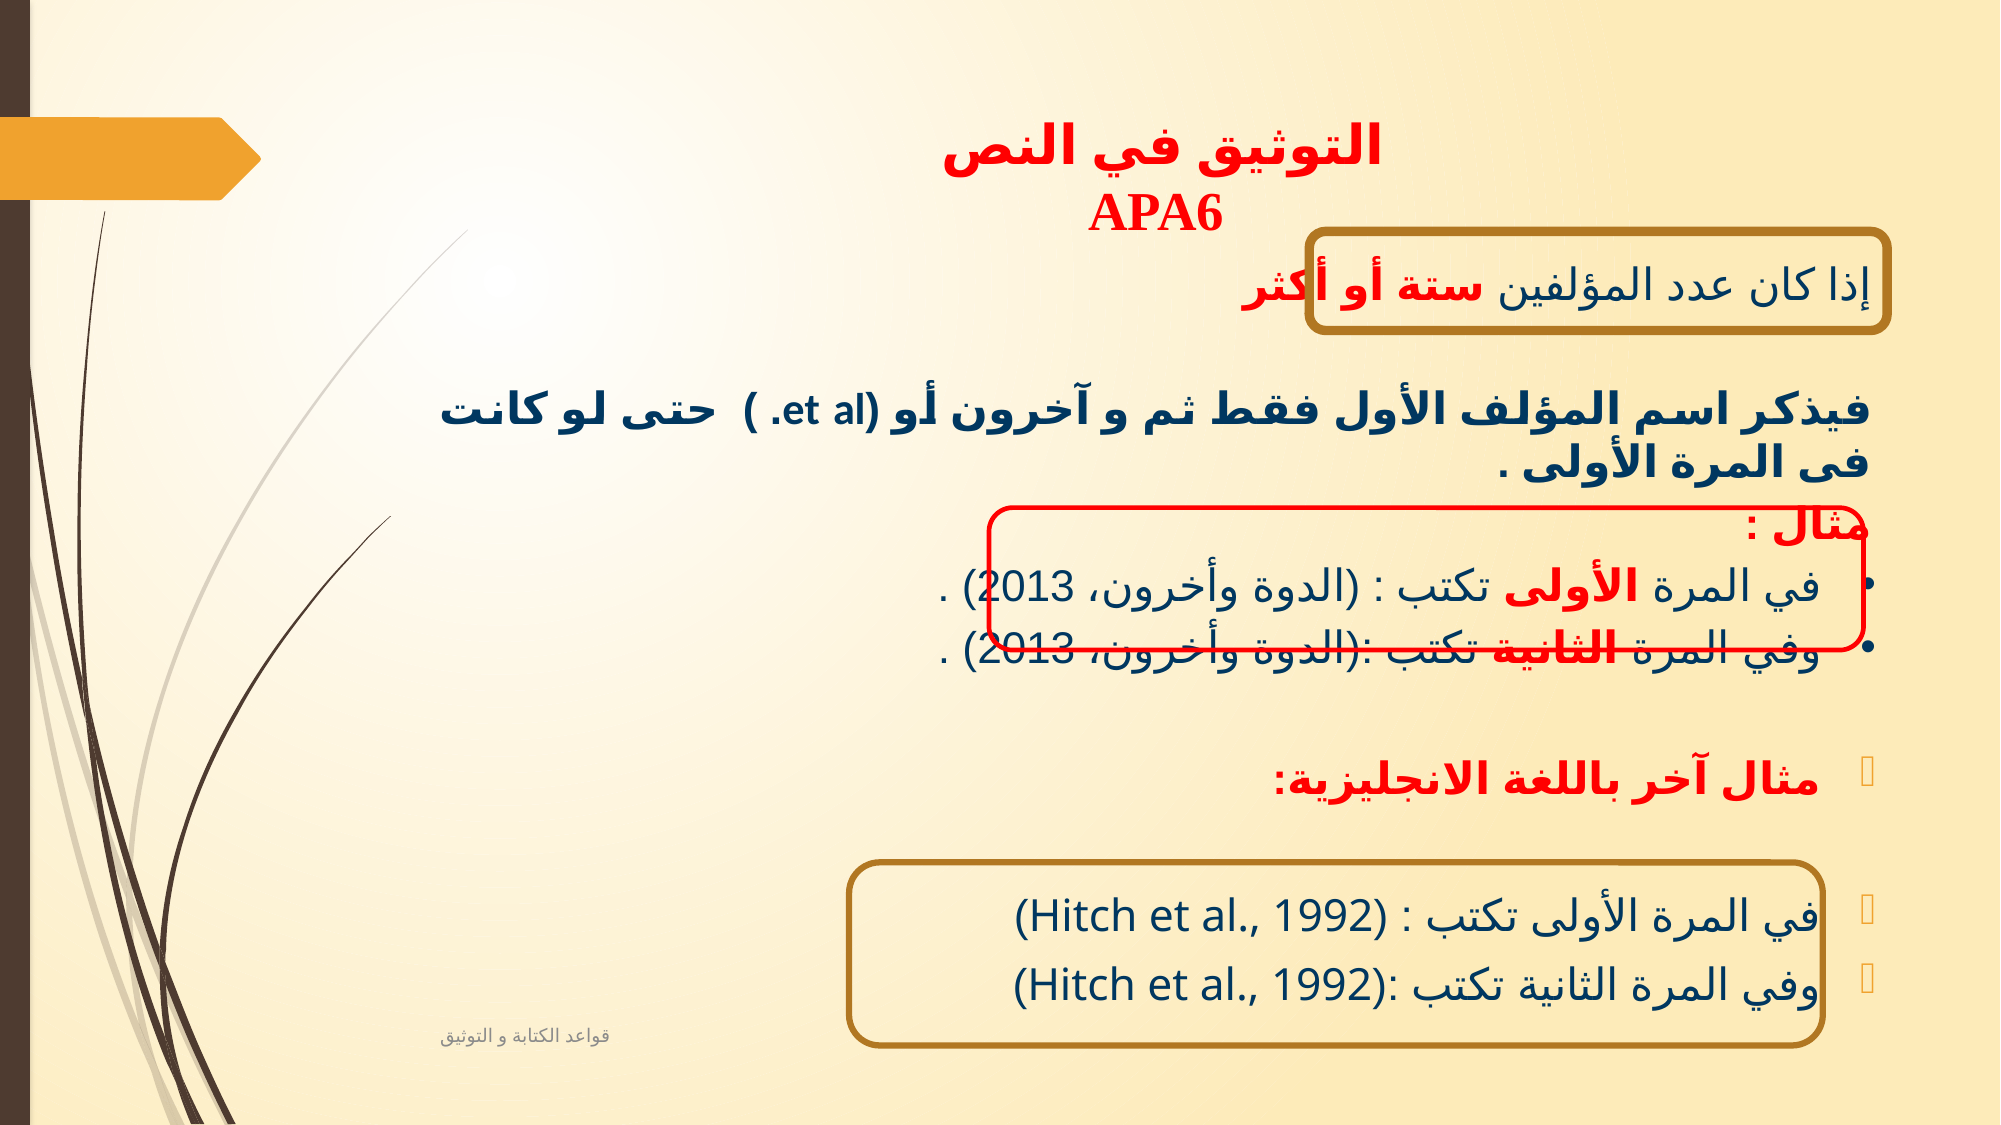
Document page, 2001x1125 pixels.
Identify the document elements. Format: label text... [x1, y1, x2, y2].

text_box [847, 861, 1825, 1047]
title التوثيق في النص APA6 [425, 102, 1888, 249]
text_box [987, 506, 1865, 652]
text_box [1307, 230, 1889, 332]
list إذا كان عدد المؤلفين ستة أو أكثر فيذكر اسم المؤلف الأول فقط ثم و آخرون أو (et al. ) حتى لو كانت فى المرة الأولى . مثال : في المرة الأولى تكتب : (الدوة وأخرون، 2013) . وفي المرة الثانية تكتب :(الدوة وأخرون، 2013) . مثال آخر باللغة الانجليزية: في المرة الأولى تكتب : (Hitch et al., 1992) وفي المرة الثانية تكتب :(Hitch et al., 1992) [424, 249, 1888, 1025]
footer قواعد الكتابة و التوثيق [424, 1006, 1675, 1067]
